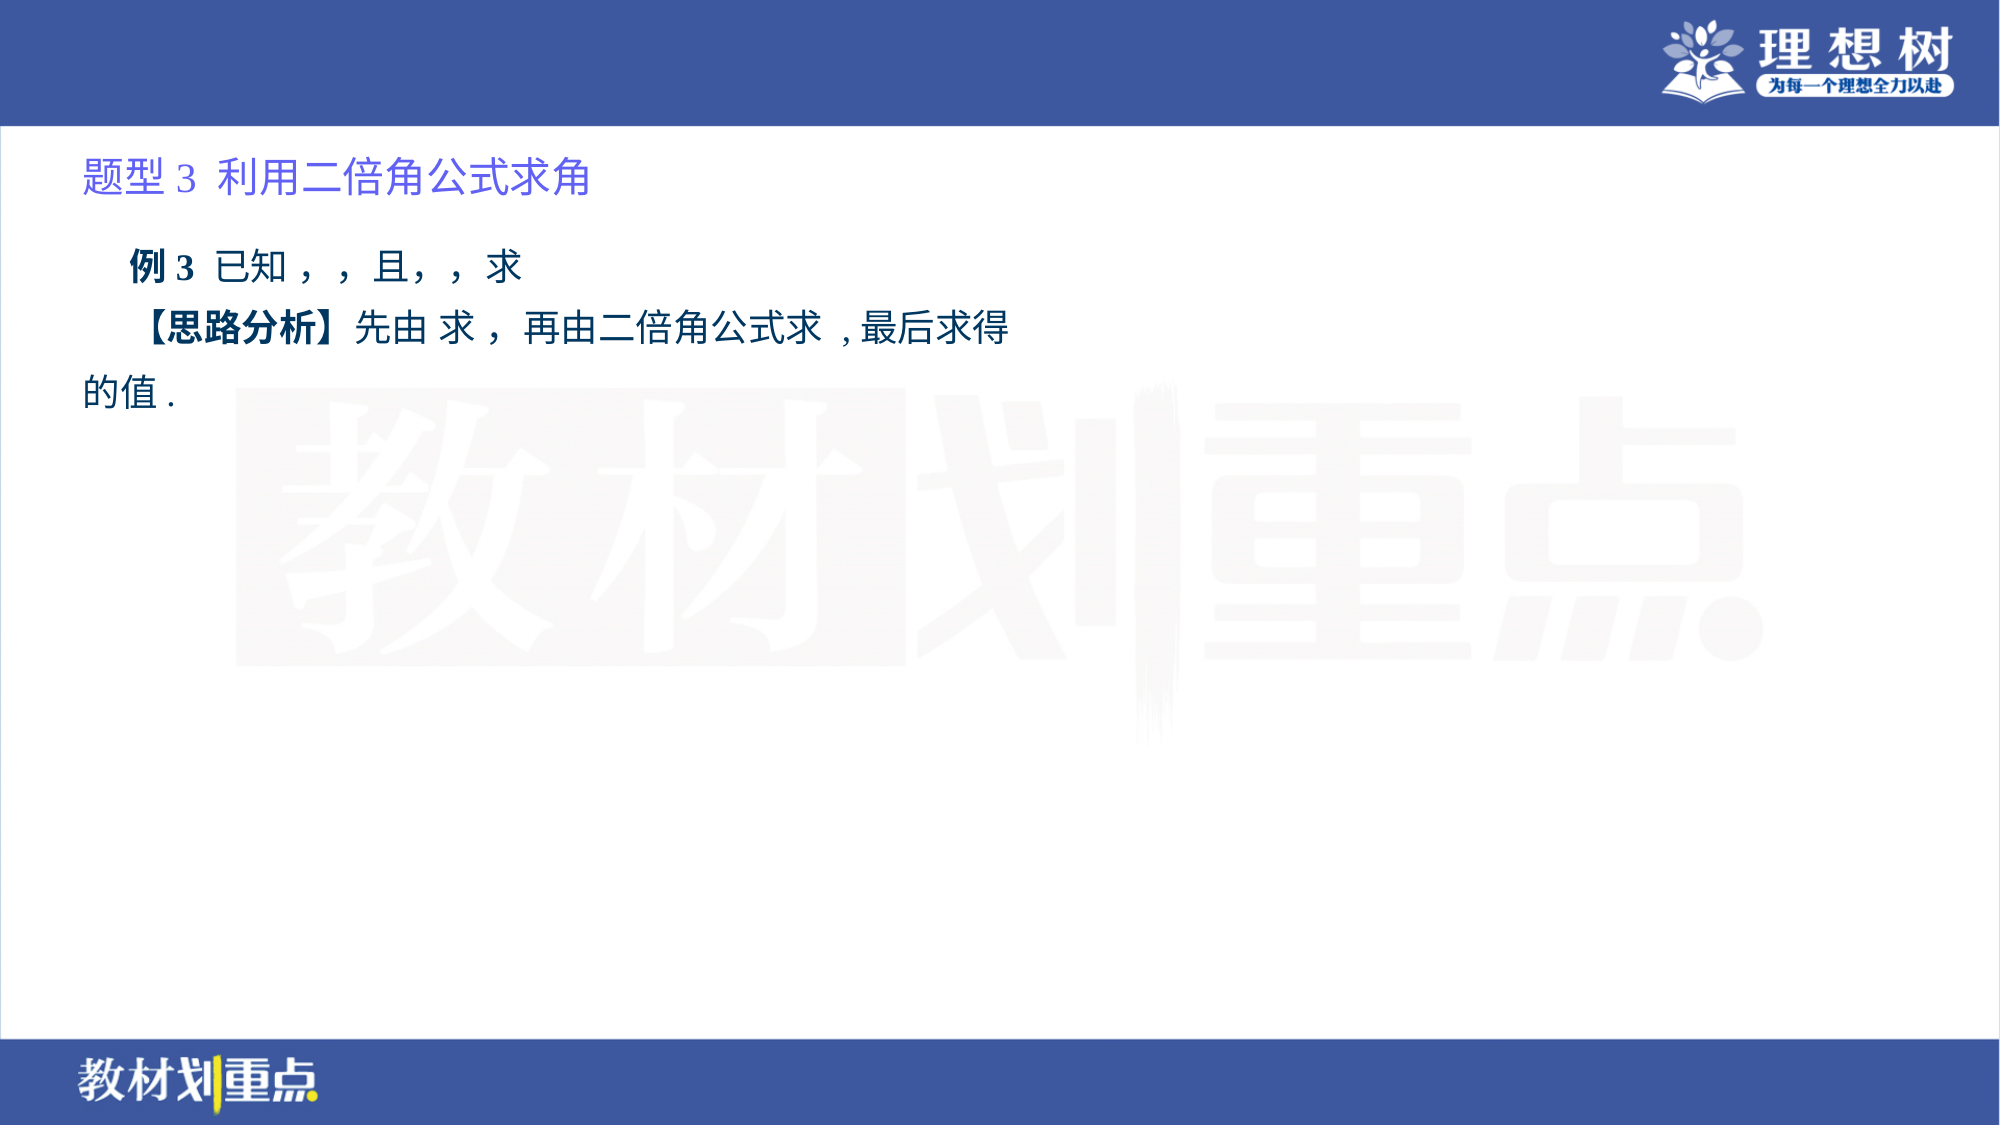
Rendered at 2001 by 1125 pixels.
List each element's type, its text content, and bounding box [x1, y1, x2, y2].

picture [0, 0, 2000, 1125]
text_box 题型3 利用二倍角公式求角 [82, 129, 1817, 264]
